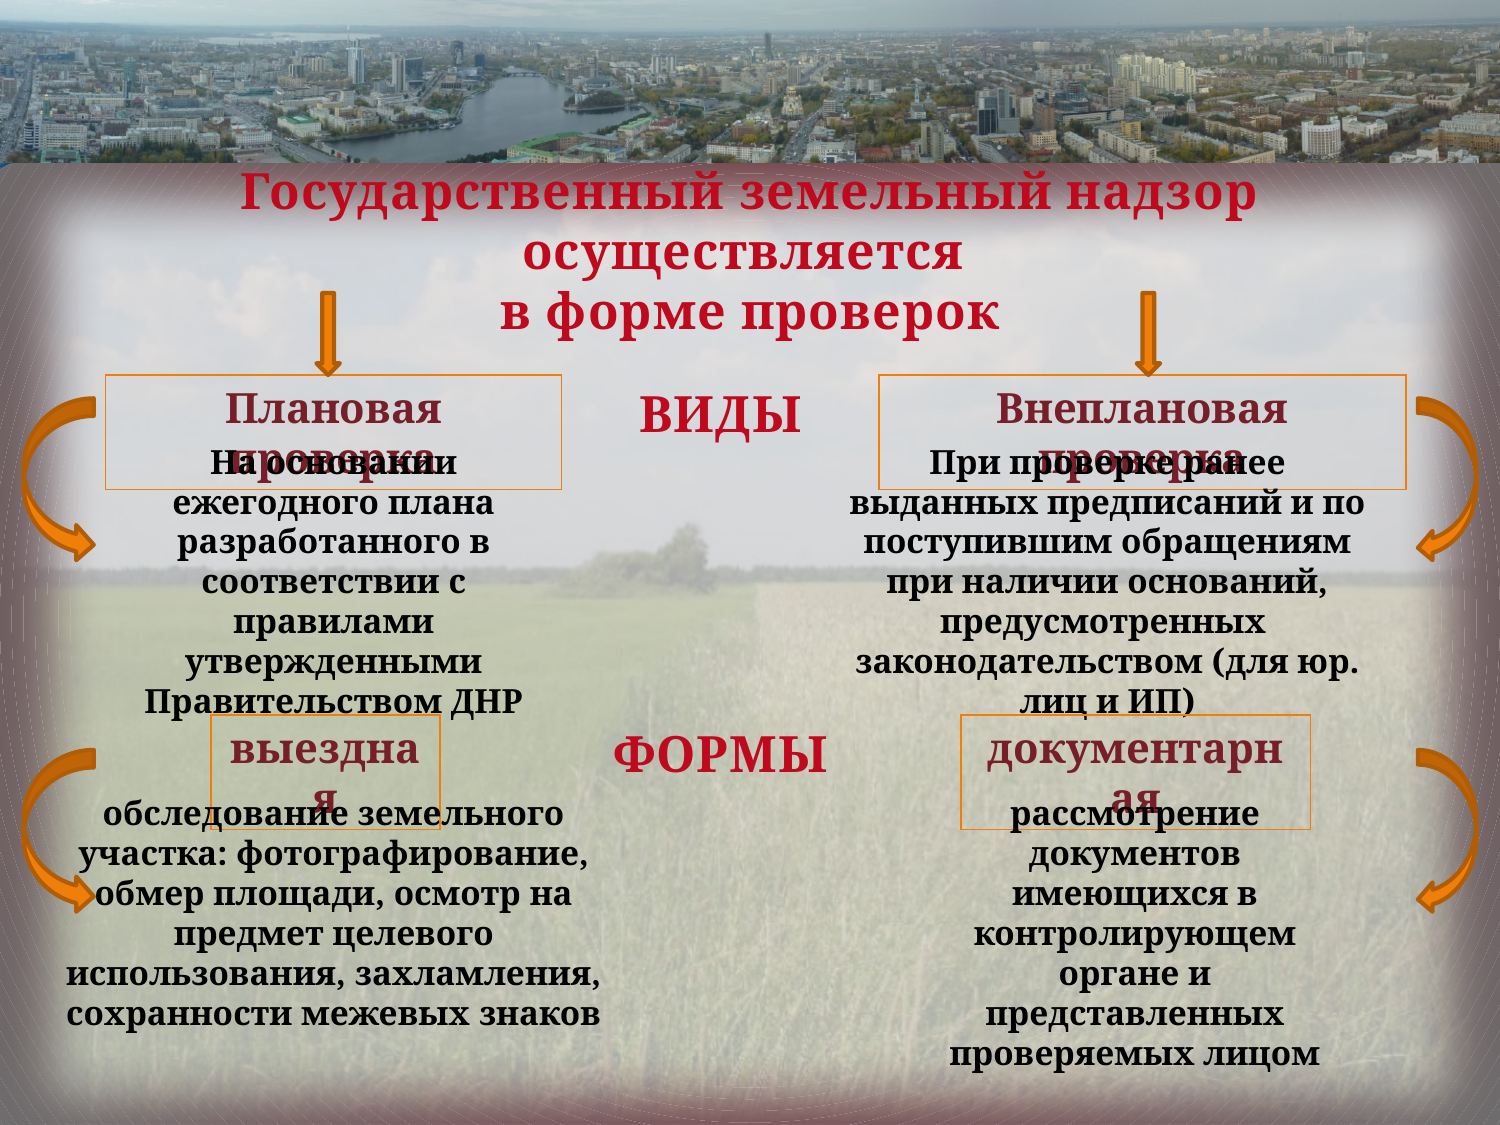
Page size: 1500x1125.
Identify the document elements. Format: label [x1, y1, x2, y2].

picture [0, 0, 1500, 164]
text_box [105, 374, 1407, 441]
text_box [316, 292, 1161, 376]
picture [0, 172, 1500, 1125]
text_box [210, 714, 1311, 781]
